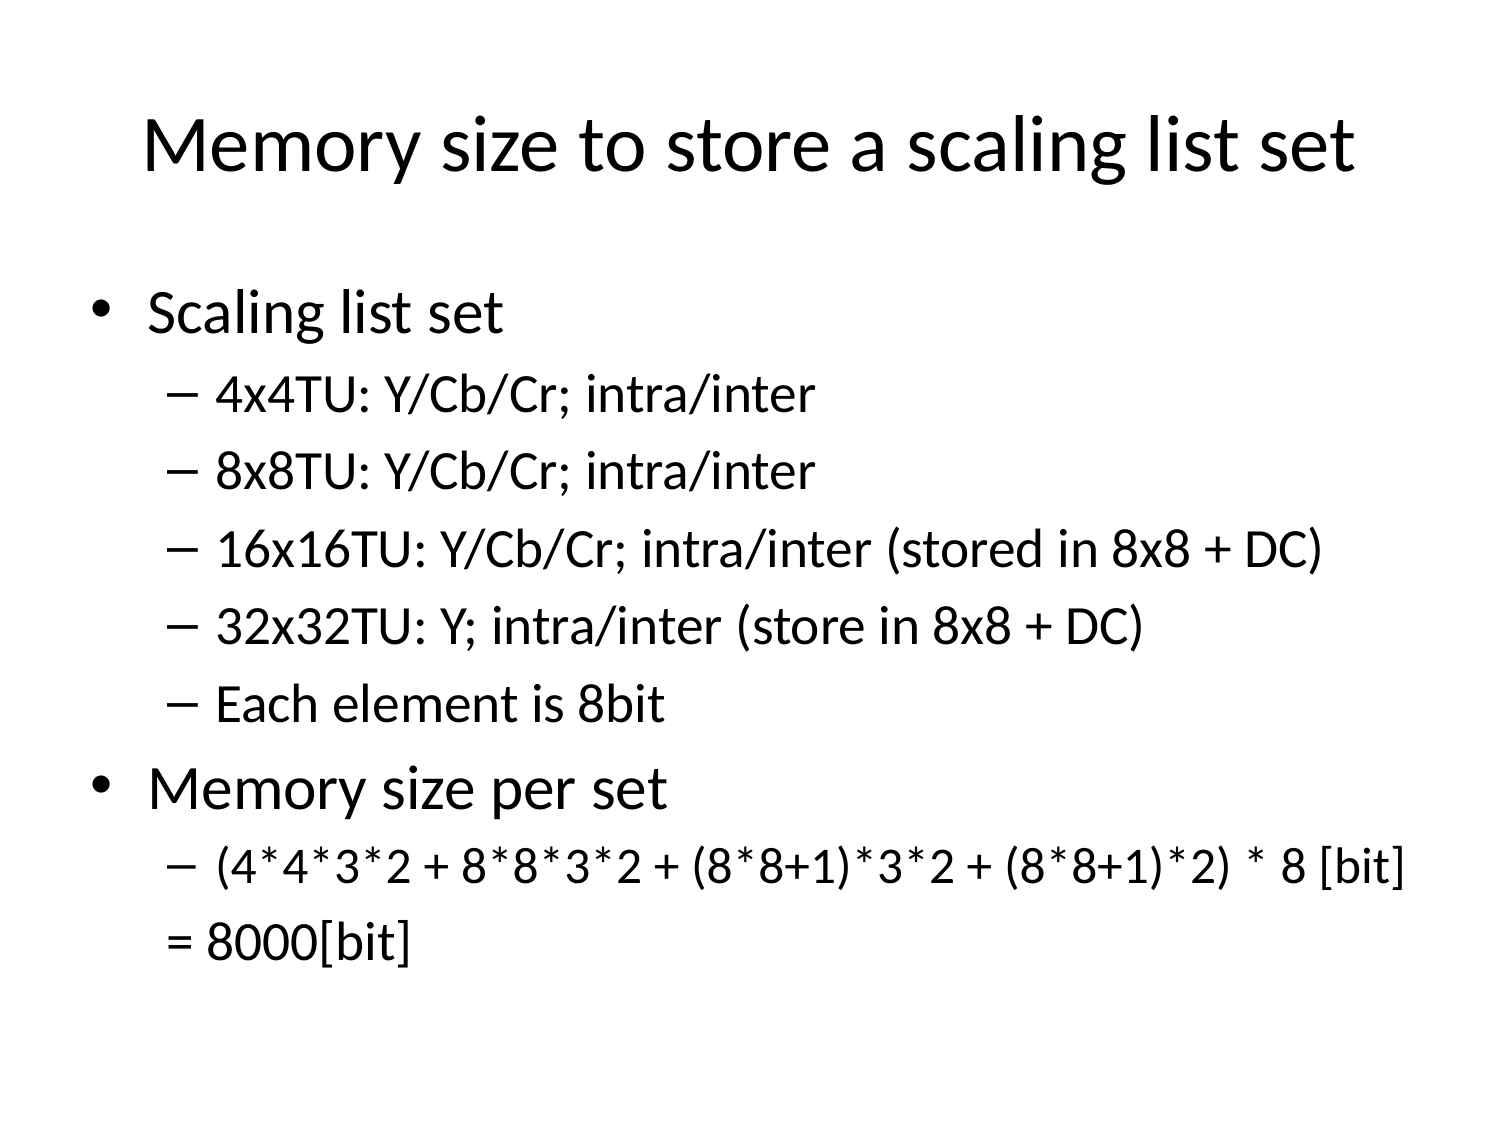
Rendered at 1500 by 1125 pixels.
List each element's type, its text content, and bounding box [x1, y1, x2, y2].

title Memory size to store a scaling list set [75, 45, 1425, 233]
list Scaling list set 4x4TU: Y/Cb/Cr; intra/inter 8x8TU: Y/Cb/Cr; intra/inter 16x16TU: Y/Cb/Cr; intra/inter (stored in 8x8 + DC) 32x32TU: Y; intra/inter (store in 8x8 + DC) Each element is 8bit Memory size per set (4*4*3*2 + 8*8*3*2 + (8*8+1)*3*2 + (8*8+1)*2) * 8 [bit] = 8000[bit] [75, 262, 1425, 1005]
